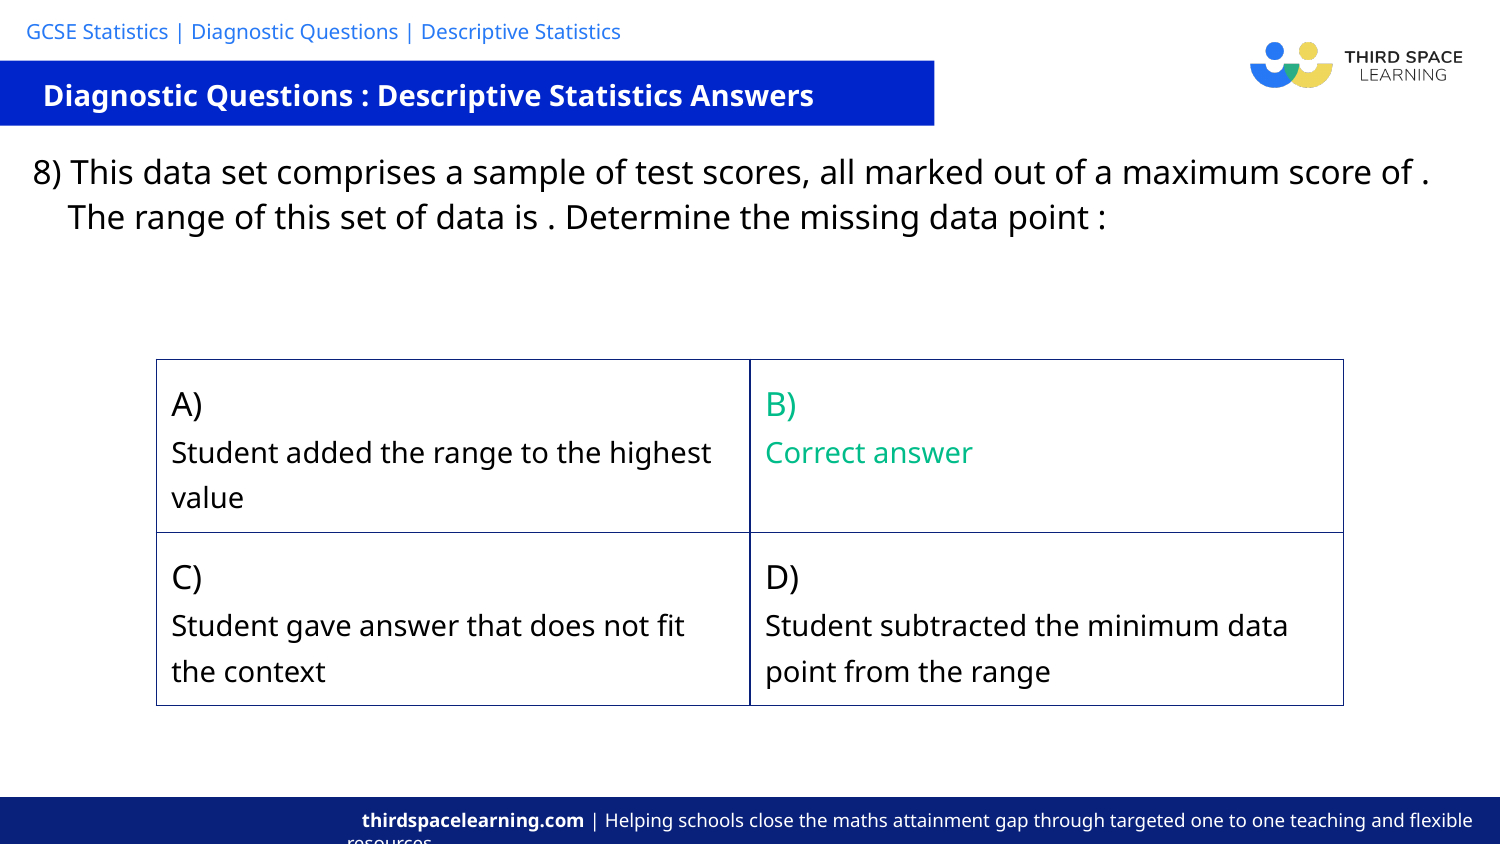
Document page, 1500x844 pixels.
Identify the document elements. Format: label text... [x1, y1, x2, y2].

picture [1250, 33, 1465, 99]
text_box Diagnostic Questions : Descriptive Statistics Answers [27, 61, 880, 127]
